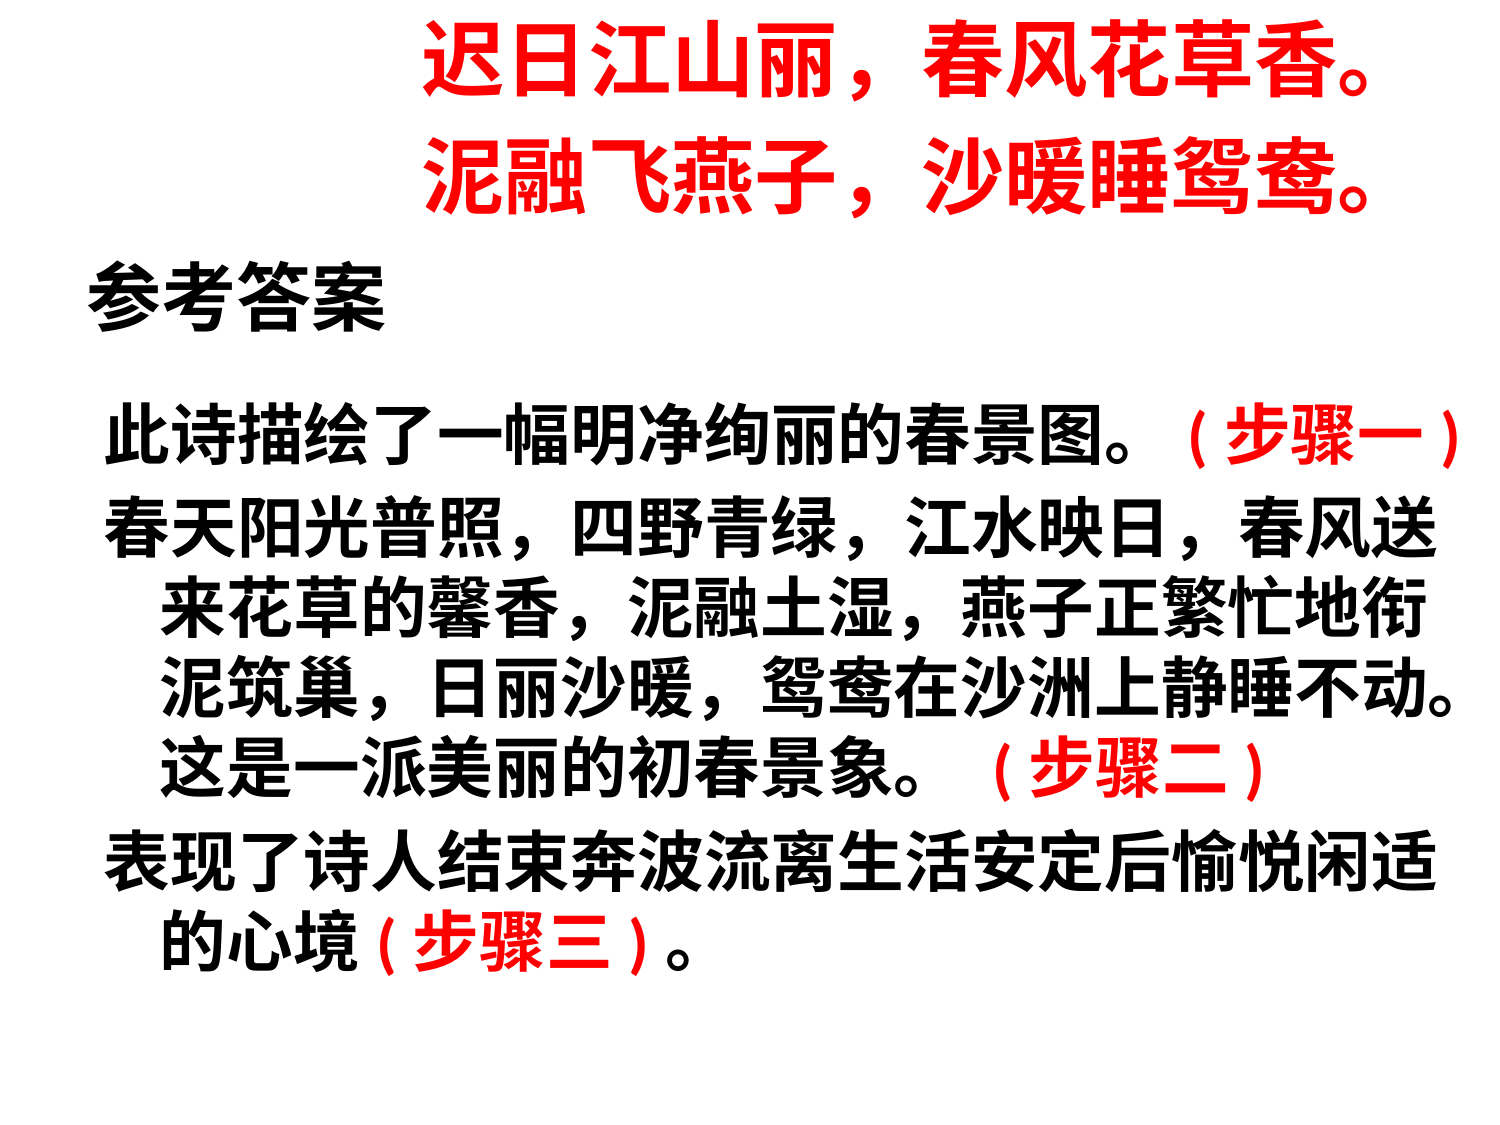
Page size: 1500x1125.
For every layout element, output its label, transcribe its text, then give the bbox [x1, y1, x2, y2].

text_box 迟日江山丽，春风花草香。 泥融飞燕子，沙暖睡鸳鸯。 [372, 0, 1471, 237]
list 此诗描绘了一幅明净绚丽的春景图。(步骤一) 春天阳光普照，四野青绿，江水映日，春风送来花草的馨香，泥融土湿，燕子正繁忙地衔泥筑巢，日丽沙暖，鸳鸯在沙洲上静睡不动。这是一派美丽的初春景象。 (步骤二) 表现了诗人结束奔波流离生活安定后愉悦闲适的心境(步骤三)。 [88, 385, 1500, 1125]
title 参考答案 [29, 231, 445, 360]
